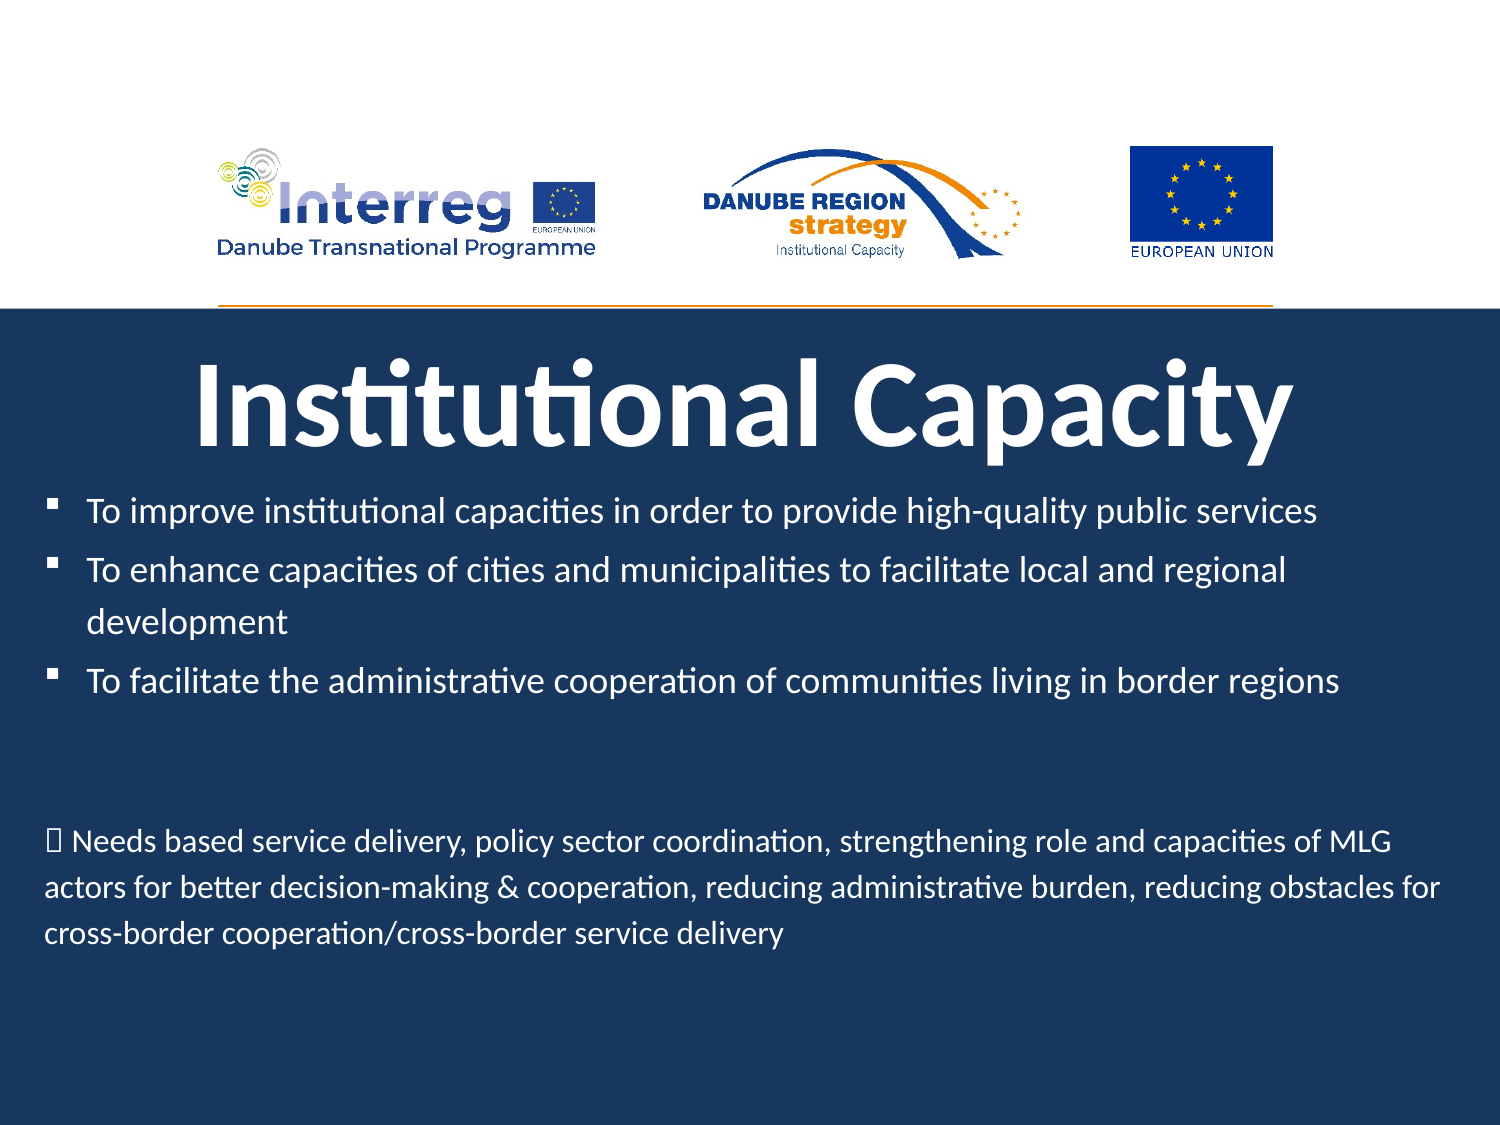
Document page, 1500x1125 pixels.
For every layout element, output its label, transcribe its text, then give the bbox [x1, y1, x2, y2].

text_box [0, 306, 1500, 1125]
list Institutional Capacity To improve institutional capacities in order to provide high-quality public services To enhance capacities of cities and municipalities to facilitate local and regional development To facilitate the administrative cooperation of communities living in border regions  Needs based service delivery, policy sector coordination, strengthening role and capacities of MLG actors for better decision-making & cooperation, reducing administrative burden, reducing obstacles for cross-border cooperation/cross-border service delivery [29, 314, 1459, 953]
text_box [218, 131, 1273, 275]
